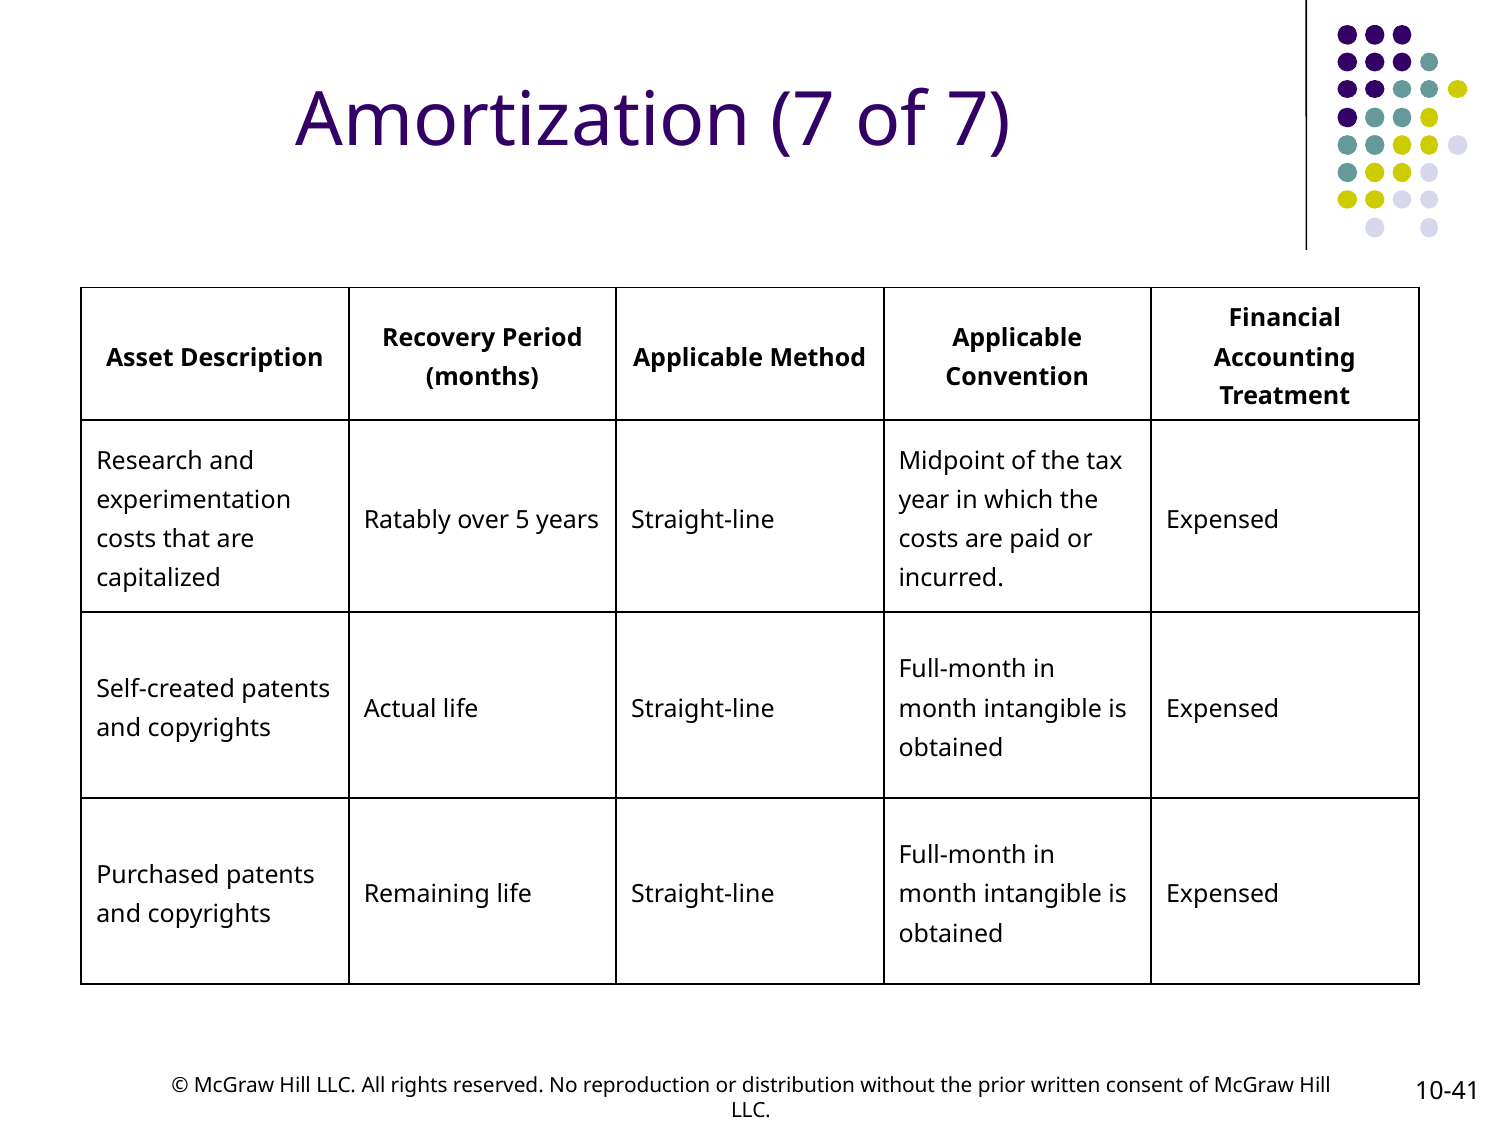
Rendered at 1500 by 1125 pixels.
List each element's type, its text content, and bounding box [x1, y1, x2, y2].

table_cell Full-month in month intangible is obtained [885, 613, 1150, 797]
table_cell Research and experimentation costs that are capitalized [82, 421, 348, 611]
table_cell Straight-line [617, 799, 883, 983]
table_header Applicable Convention [885, 288, 1150, 419]
table_cell Full-month in month intangible is obtained [885, 799, 1150, 983]
title Amortization (7 of 7) [32, 8, 1275, 234]
table_cell Actual life [350, 613, 615, 797]
table_cell Straight-line [617, 421, 883, 611]
table_header Financial Accounting Treatment [1152, 288, 1418, 419]
table_header Asset Description [82, 288, 348, 419]
table_cell Ratably over 5 years [350, 421, 615, 611]
table_header Applicable Method [617, 288, 883, 419]
table_cell Expensed [1152, 799, 1418, 983]
slide_number 10-41 [1345, 1061, 1496, 1122]
table_cell Expensed [1152, 613, 1418, 797]
table_cell Midpoint of the tax year in which the costs are paid or incurred. [885, 421, 1150, 611]
table_cell Straight-line [617, 613, 883, 797]
table_cell Remaining life [350, 799, 615, 983]
table_cell Purchased patents and copyrights [82, 799, 348, 983]
table_cell Self-created patents and copyrights [82, 613, 348, 797]
table_cell Expensed [1152, 421, 1418, 611]
table_header Recovery Period (months) [350, 288, 615, 419]
